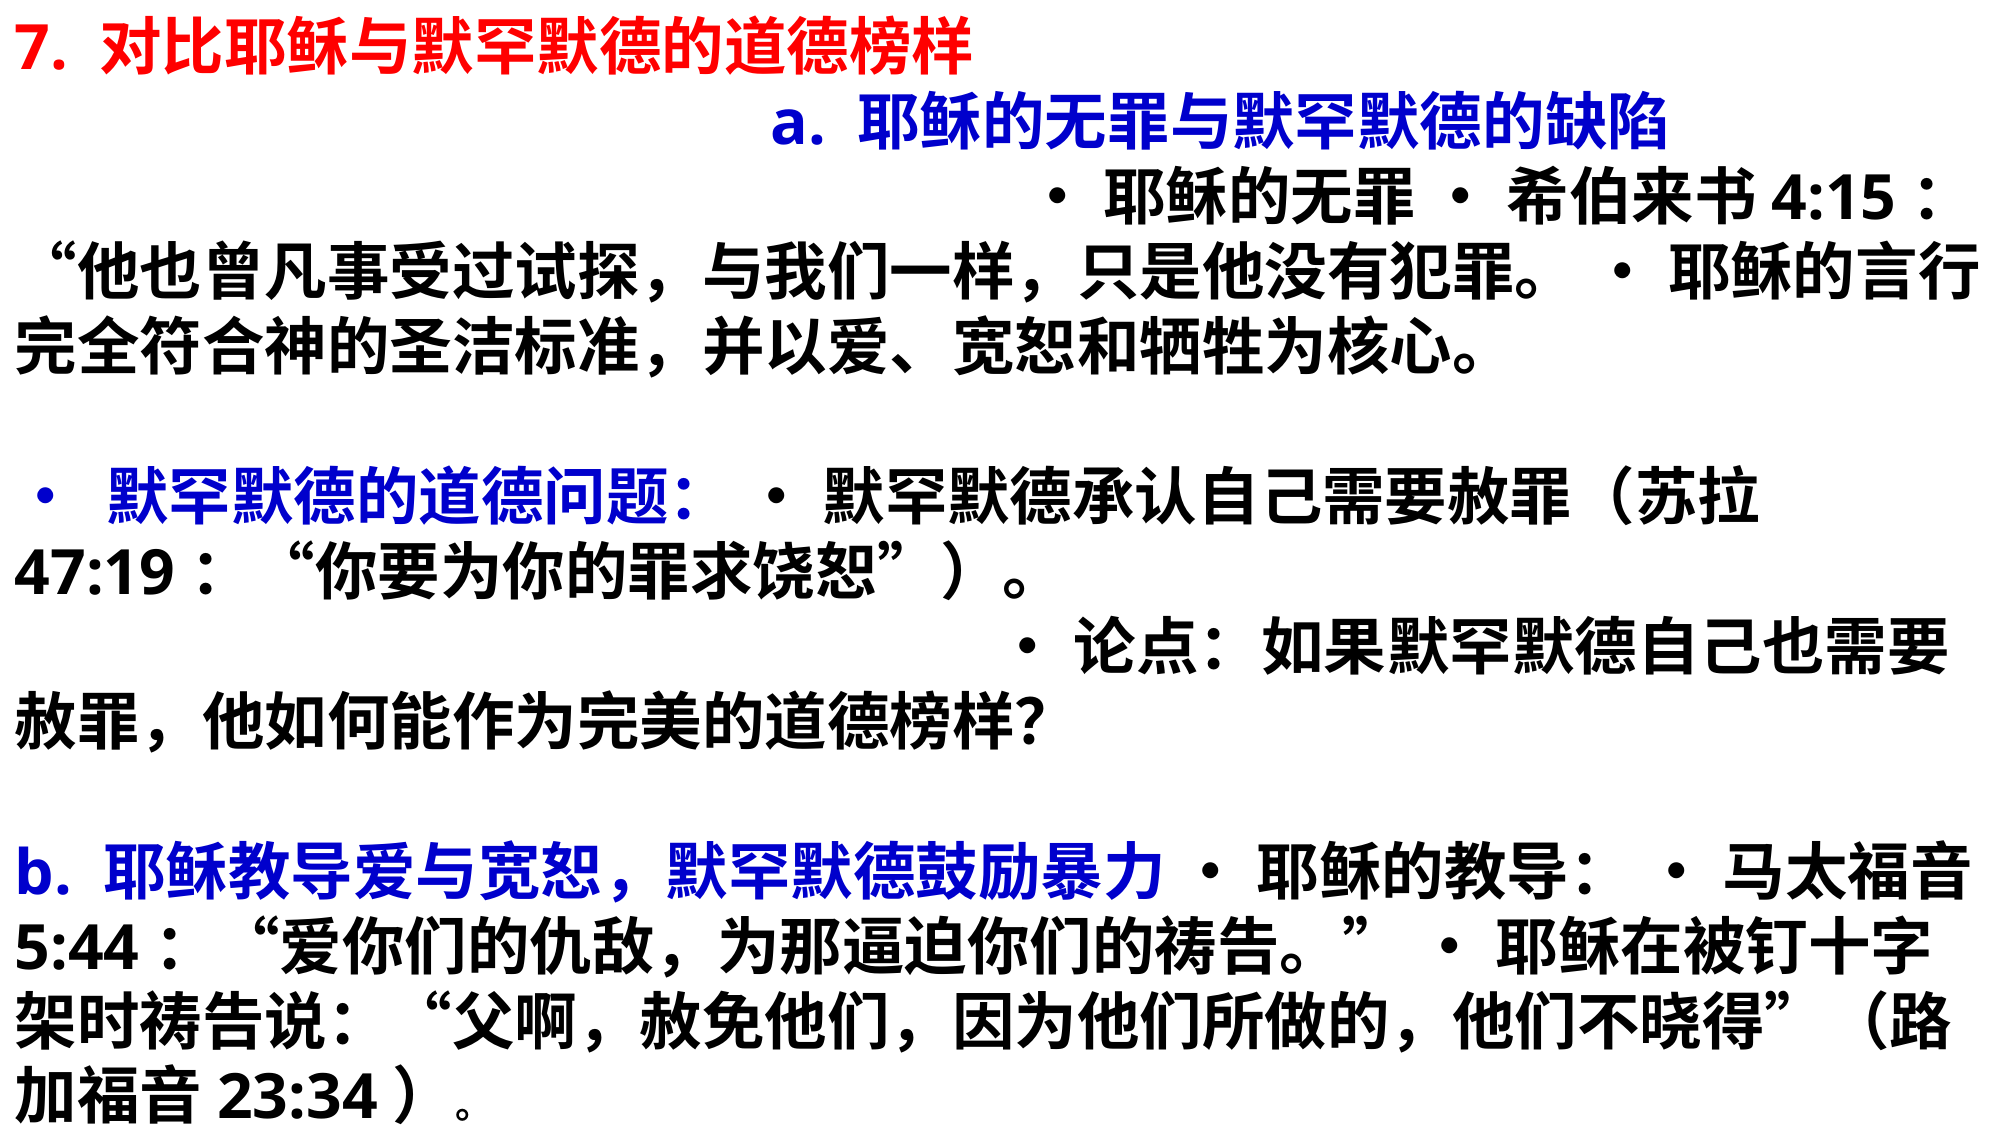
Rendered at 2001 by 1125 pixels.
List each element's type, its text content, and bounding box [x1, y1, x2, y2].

text_box 7. 对比耶稣与默罕默德的道德榜样 a. 耶稣的无罪与默罕默德的缺陷 • 耶稣的无罪 • 希伯来书4:15：“他也曾凡事受过试探，与我们一样，只是他没有犯罪。 • 耶稣的言行完全符合神的圣洁标准，并以爱、宽恕和牺牲为核心。 • 默罕默德的道德问题： • 默罕默德承认自己需要赦罪（苏拉47:19：“你要为你的罪求饶恕”）。 • 论点：如果默罕默德自己也需要赦罪，他如何能作为完美的道德榜样？ b. 耶稣教导爱与宽恕，默罕默德鼓励暴力 • 耶稣的教导： • 马太福音5:44：“爱你们的仇敌，为那逼迫你们的祷告。” • 耶稣在被钉十字架时祷告说：“父啊，赦免他们，因为他们所做的，他们不晓得”（路加福音23:34）。 [0, 0, 2000, 1125]
